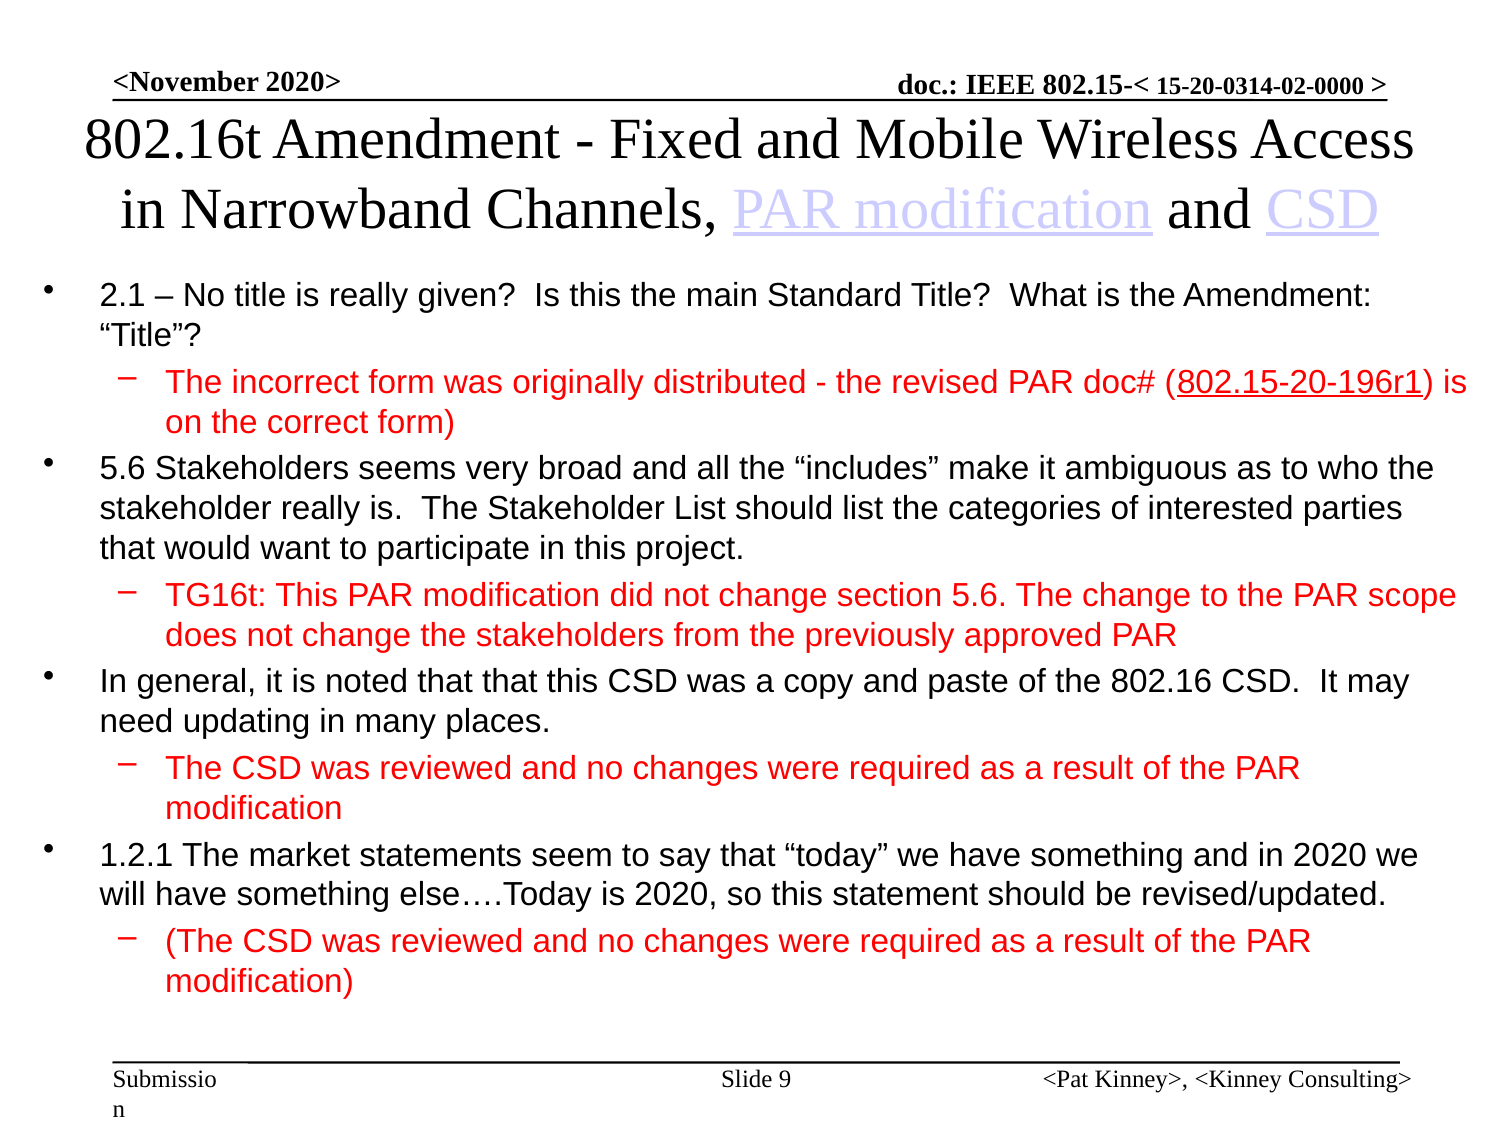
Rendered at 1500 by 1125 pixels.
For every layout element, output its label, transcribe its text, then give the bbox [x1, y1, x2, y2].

list 2.1 – No title is really given? Is this the main Standard Title? What is the Amendment: “Title”? The incorrect form was originally distributed - the revised PAR doc# (802.15-20-196r1) is on the correct form) 5.6 Stakeholders seems very broad and all the “includes” make it ambiguous as to who the stakeholder really is. The Stakeholder List should list the categories of interested parties that would want to participate in this project. TG16t: This PAR modification did not change section 5.6. The change to the PAR scope does not change the stakeholders from the previously approved PAR In general, it is noted that that this CSD was a copy and paste of the 802.16 CSD. It may need updating in many places. The CSD was reviewed and no changes were required as a result of the PAR modification 1.2.1 The market statements seem to say that “today” we have something and in 2020 we will have something else….Today is 2020, so this statement should be revised/updated. (The CSD was reviewed and no changes were required as a result of the PAR modification) [28, 266, 1485, 1054]
slide_number Slide 9 [712, 1062, 800, 1093]
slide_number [112, 62, 375, 98]
footer <Pat Kinney>, <Kinney Consulting> [900, 1062, 1413, 1093]
title 802.16t Amendment - Fixed and Mobile Wireless Access in Narrowband Channels, PAR modification and CSD [56, 83, 1444, 259]
